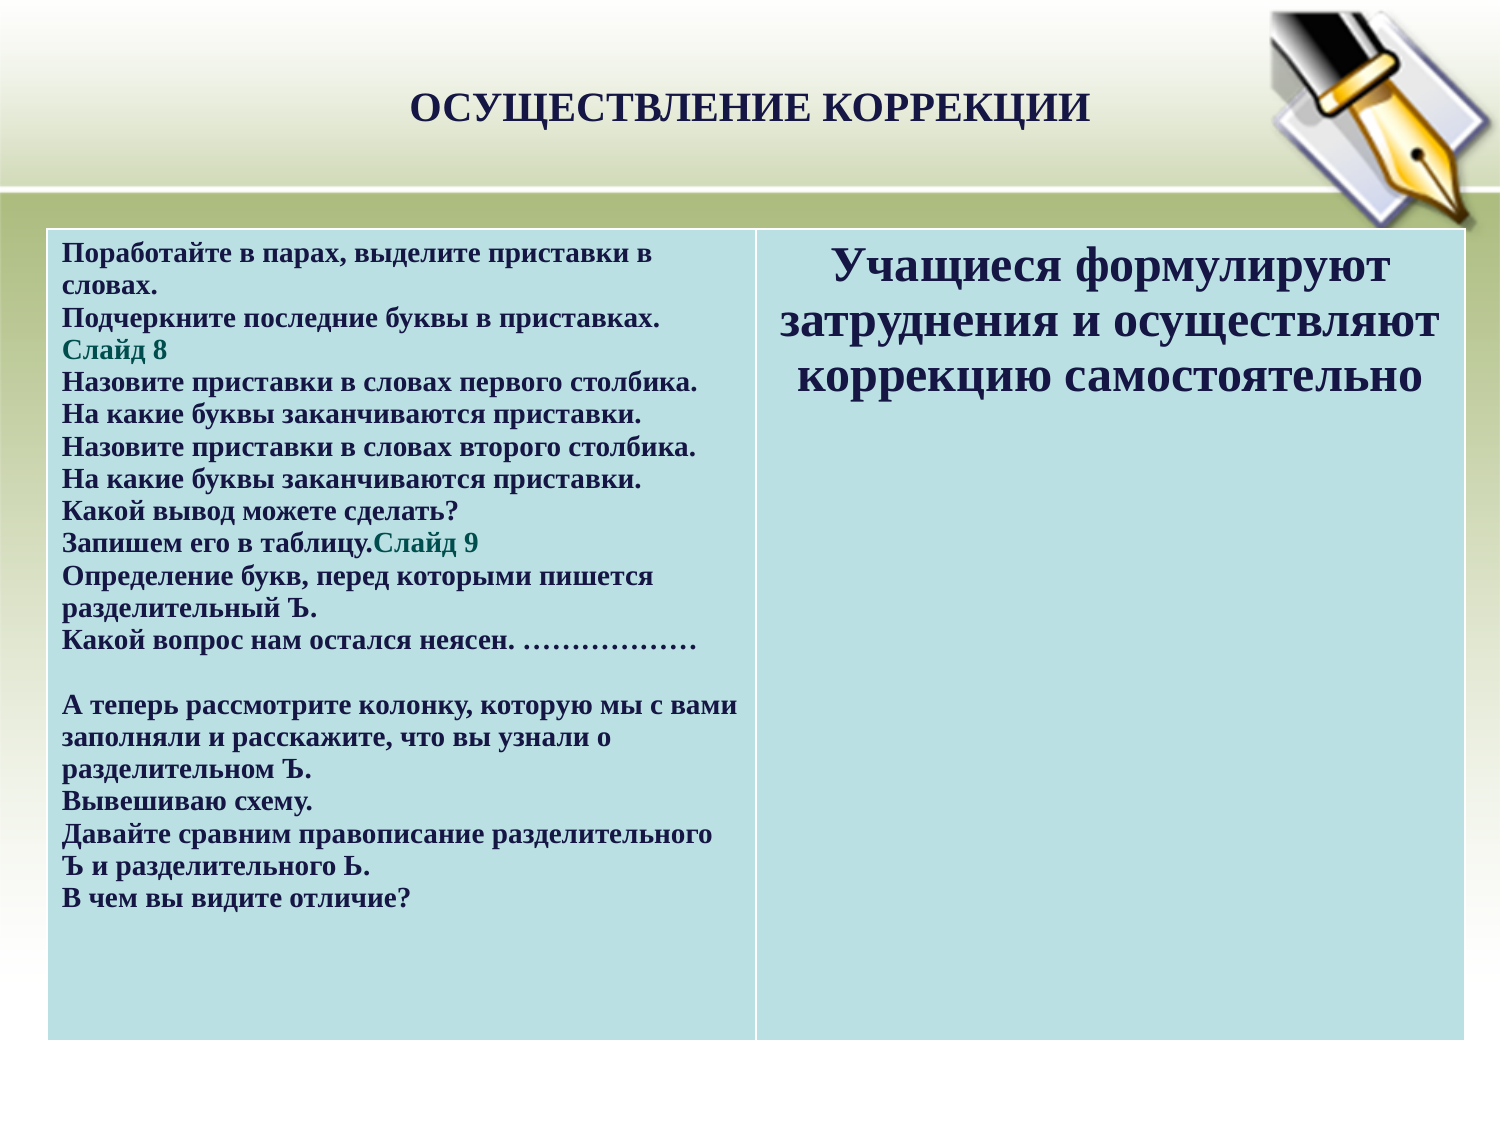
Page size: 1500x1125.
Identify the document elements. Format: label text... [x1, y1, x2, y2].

table_header Учащиеся формулируют затруднения и осуществляют коррекцию самостоятельно [757, 230, 1464, 1040]
picture [0, 0, 1500, 1125]
table_header Поработайте в парах, выделите приставки в словах. Подчеркните последние буквы в приставках.Слайд 8 Назовите приставки в словах первого столбика. На какие буквы заканчиваются приставки. Назовите приставки в словах второго столбика. На какие буквы заканчиваются приставки. Какой вывод можете сделать? Запишем его в таблицу.Слайд 9 Определение букв, перед которыми пишется разделительный Ъ. Какой вопрос нам остался неясен. ……………… А теперь рассмотрите колонку, которую мы с вами заполняли и расскажите, что вы узнали о разделительном Ъ. Вывешиваю схему. Давайте сравним правописание разделительного Ъ и разделительного Ь. В чем вы видите отличие? [48, 230, 755, 1040]
title ОСУЩЕСТВЛЕНИЕ КОРРЕКЦИИ [74, 44, 1426, 165]
